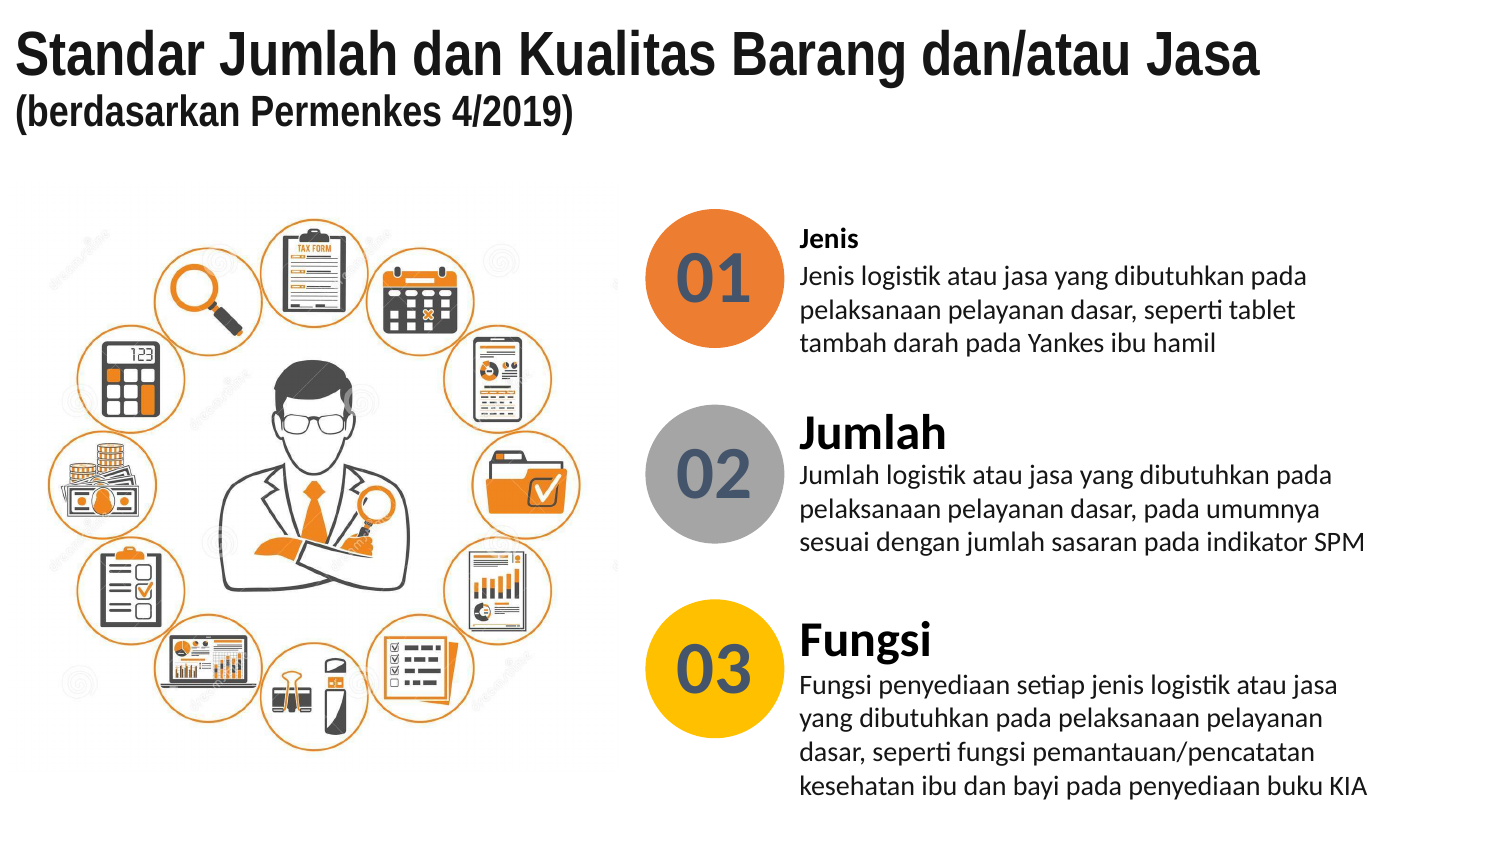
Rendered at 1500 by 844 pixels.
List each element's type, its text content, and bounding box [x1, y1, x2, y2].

subtitle Jenis [784, 174, 1383, 270]
picture [8, 180, 619, 772]
title 03 [623, 621, 815, 717]
subtitle Jenis logistik atau jasa yang dibutuhkan pada pelaksanaan pelayanan dasar, seperti tablet tambah darah pada Yankes ibu hamil [784, 278, 1376, 374]
subtitle Jumlah logistik atau jasa yang dibutuhkan pada pelaksanaan pelayanan dasar, pada umumnya sesuai dengan jumlah sasaran pada indikator SPM [784, 477, 1398, 573]
text_box [664, 599, 766, 621]
text_box [664, 208, 766, 231]
text_box [664, 522, 766, 544]
title 02 [623, 426, 824, 522]
subtitle Fungsi penyediaan setiap jenis logistik atau jasa yang dibutuhkan pada pelaksanaan pelayanan dasar, seperti fungsi pemantauan/pencatatan kesehatan ibu dan bayi pada penyediaan buku KIA [784, 721, 1398, 816]
text_box [664, 717, 765, 739]
subtitle Jumlah [784, 398, 1435, 475]
text_box [664, 404, 765, 426]
title Standar Jumlah dan Kualitas Barang dan/atau Jasa (berdasarkan Permenkes 4/2019) [0, 6, 1393, 144]
subtitle Fungsi [784, 586, 1407, 682]
title 01 [627, 231, 803, 327]
text_box [665, 327, 765, 349]
